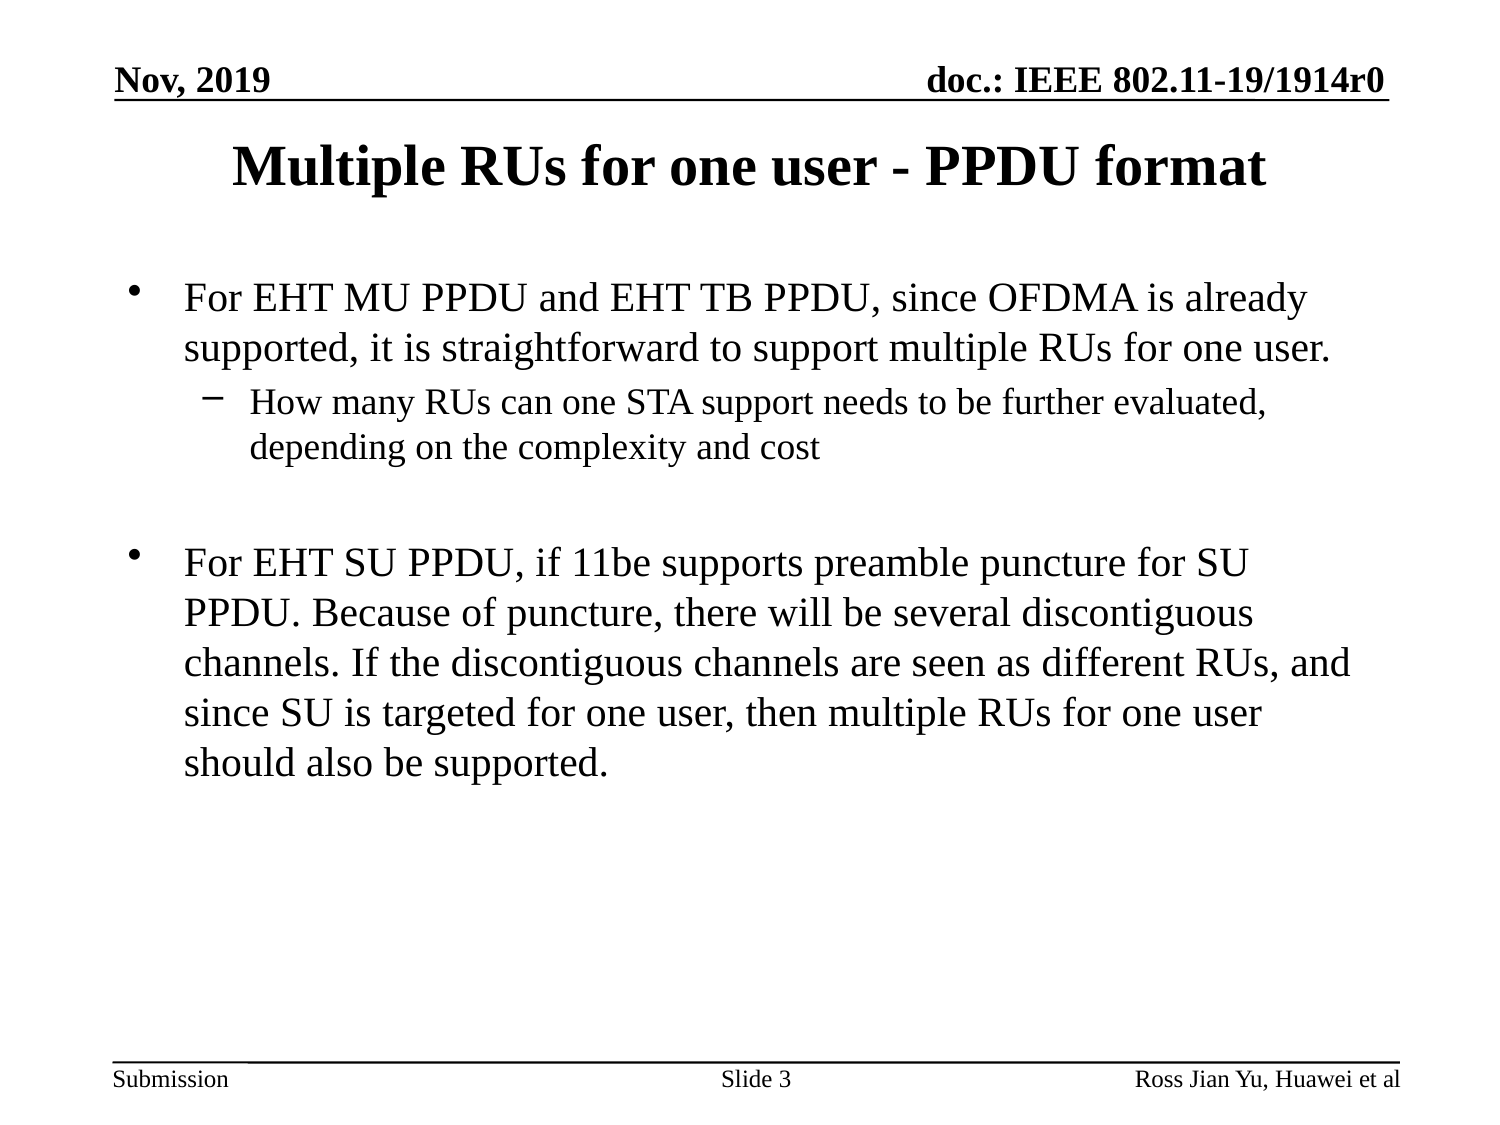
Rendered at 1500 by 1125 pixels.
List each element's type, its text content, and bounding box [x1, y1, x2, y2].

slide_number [114, 54, 273, 101]
title Multiple RUs for one user - PPDU format [112, 112, 1388, 213]
list For EHT MU PPDU and EHT TB PPDU, since OFDMA is already supported, it is straightforward to support multiple RUs for one user. How many RUs can one STA support needs to be further evaluated, depending on the complexity and cost For EHT SU PPDU, if 11be supports preamble puncture for SU PPDU. Because of puncture, there will be several discontiguous channels. If the discontiguous channels are seen as different RUs, and since SU is targeted for one user, then multiple RUs for one user should also be supported. [112, 262, 1388, 1001]
footer Ross Jian Yu, Huawei et al [1131, 1061, 1402, 1093]
slide_number Slide 3 [712, 1061, 800, 1093]
